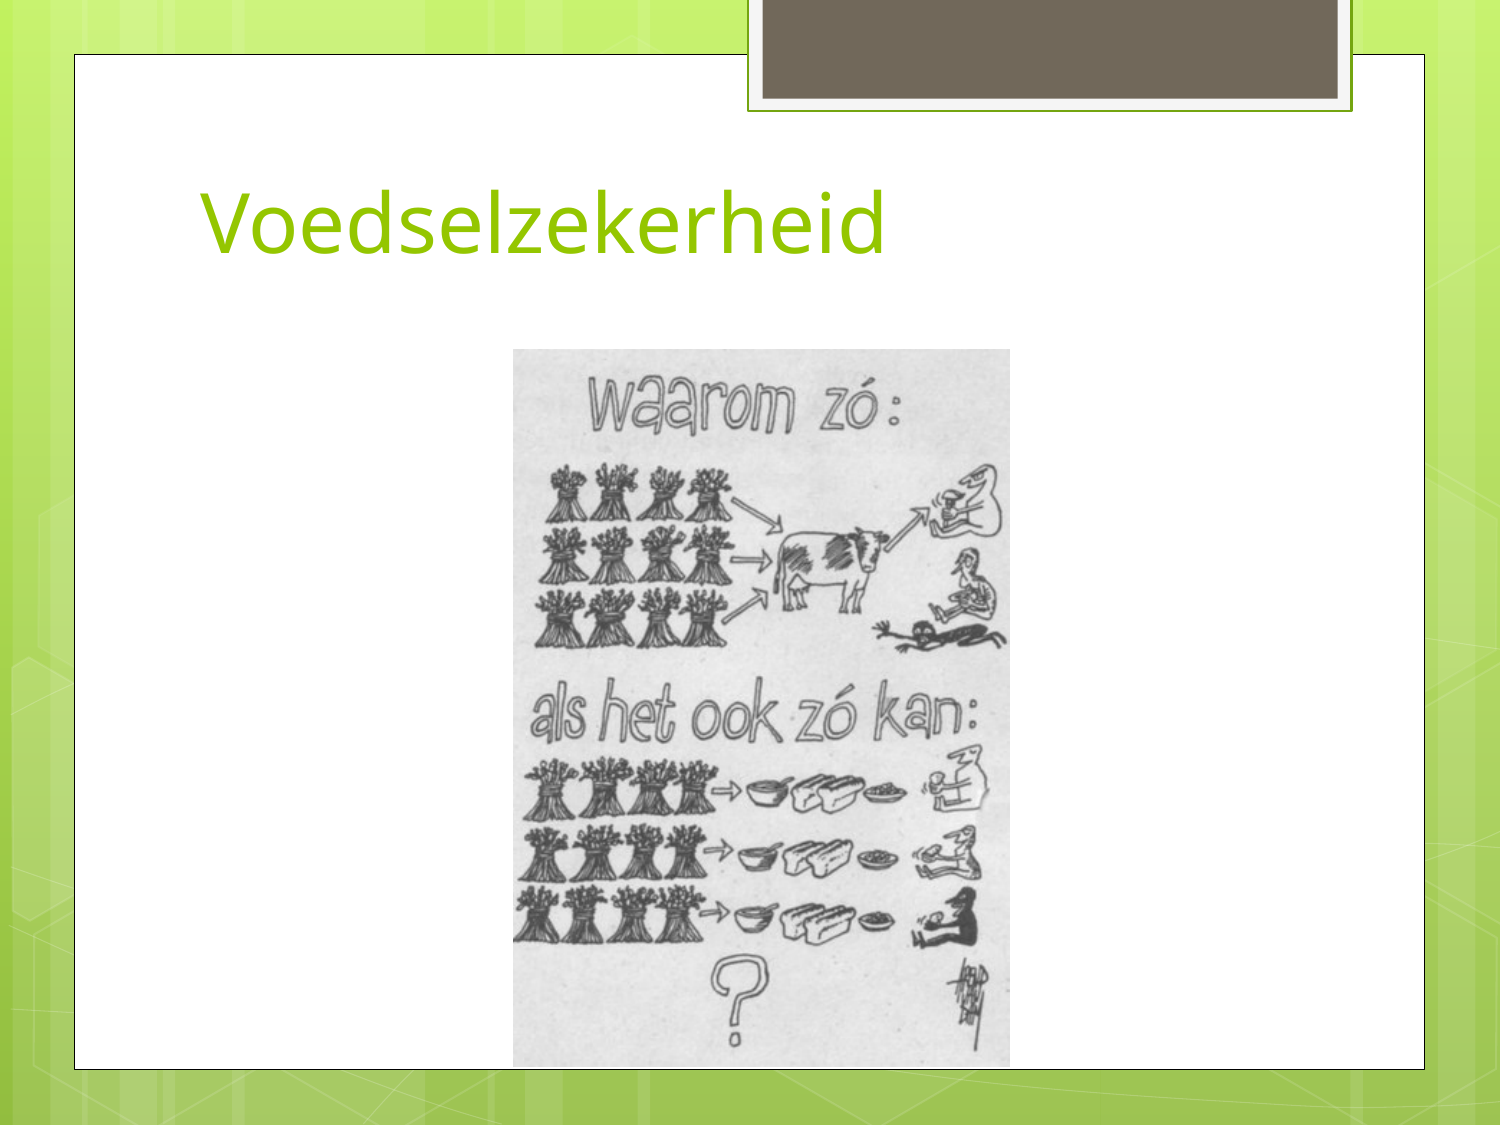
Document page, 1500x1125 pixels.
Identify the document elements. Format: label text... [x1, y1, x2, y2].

title Voedselzekerheid [185, 90, 1338, 278]
picture [513, 349, 1011, 1067]
